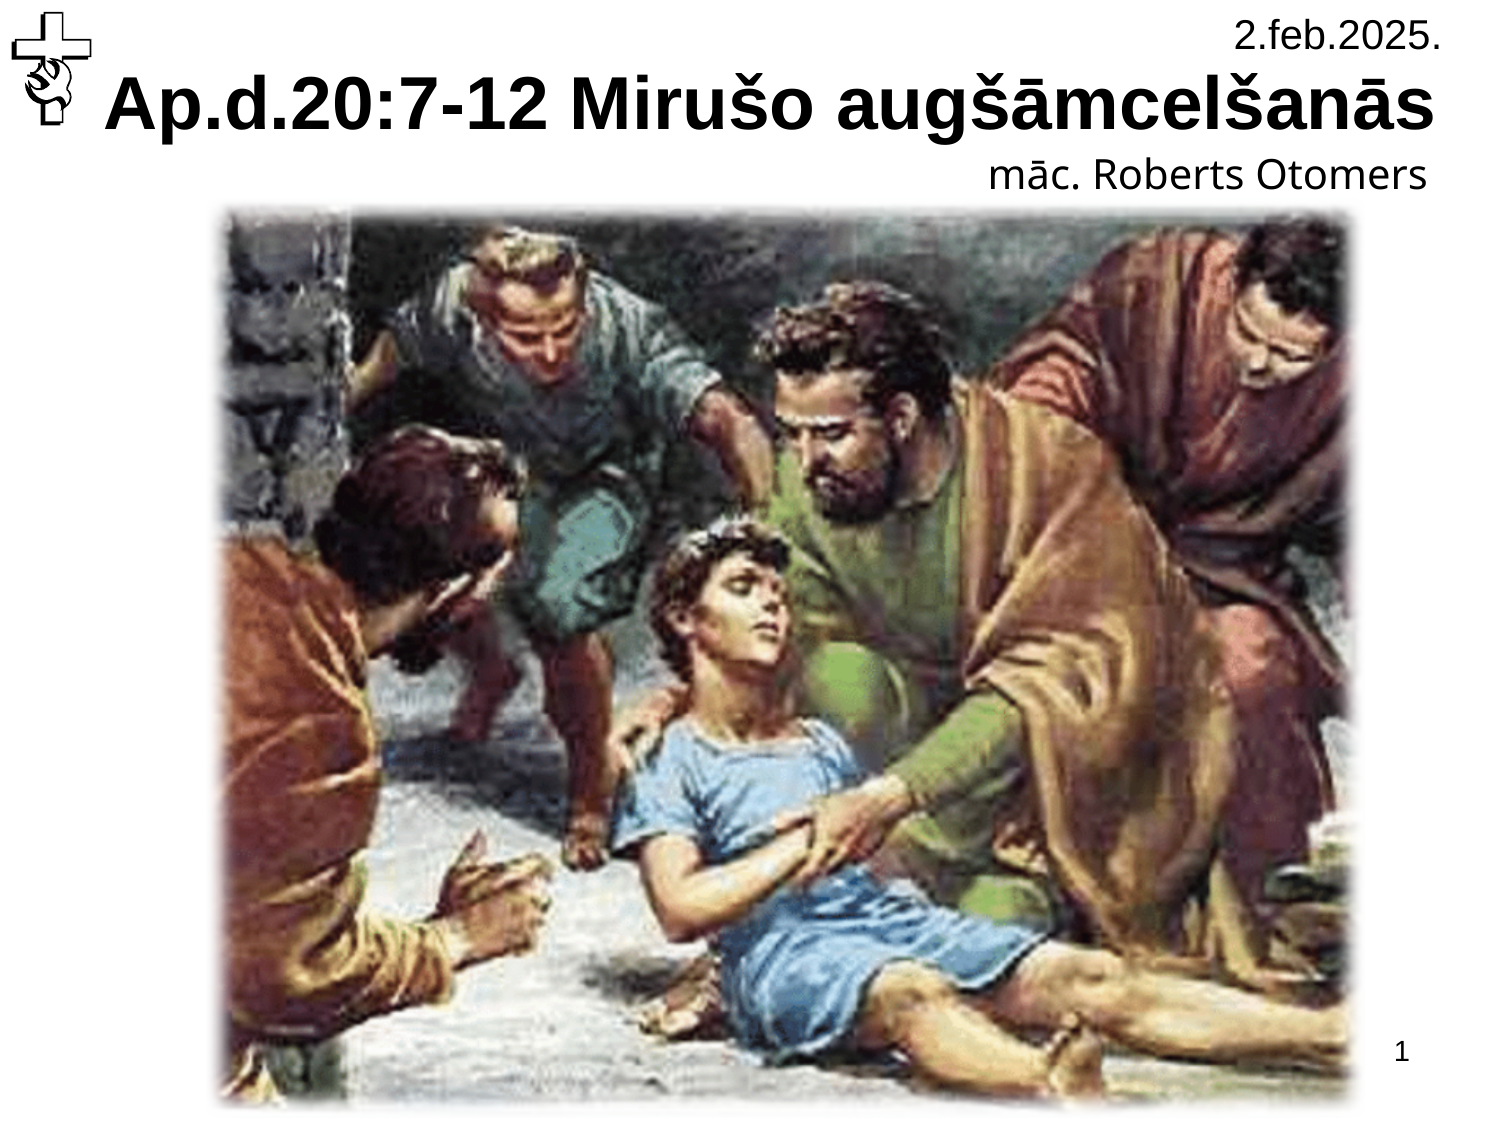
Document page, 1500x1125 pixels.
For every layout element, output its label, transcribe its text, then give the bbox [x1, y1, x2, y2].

picture [206, 198, 1365, 1119]
text_box māc. Roberts Otomers [915, 140, 1500, 206]
slide_number 1 [1369, 1024, 1426, 1103]
picture [11, 11, 92, 126]
text_box 2.feb.2025. [1218, 0, 1500, 65]
title Ap.d.20:7-12 Mirušo augšāmcelšanās [40, 11, 1500, 188]
